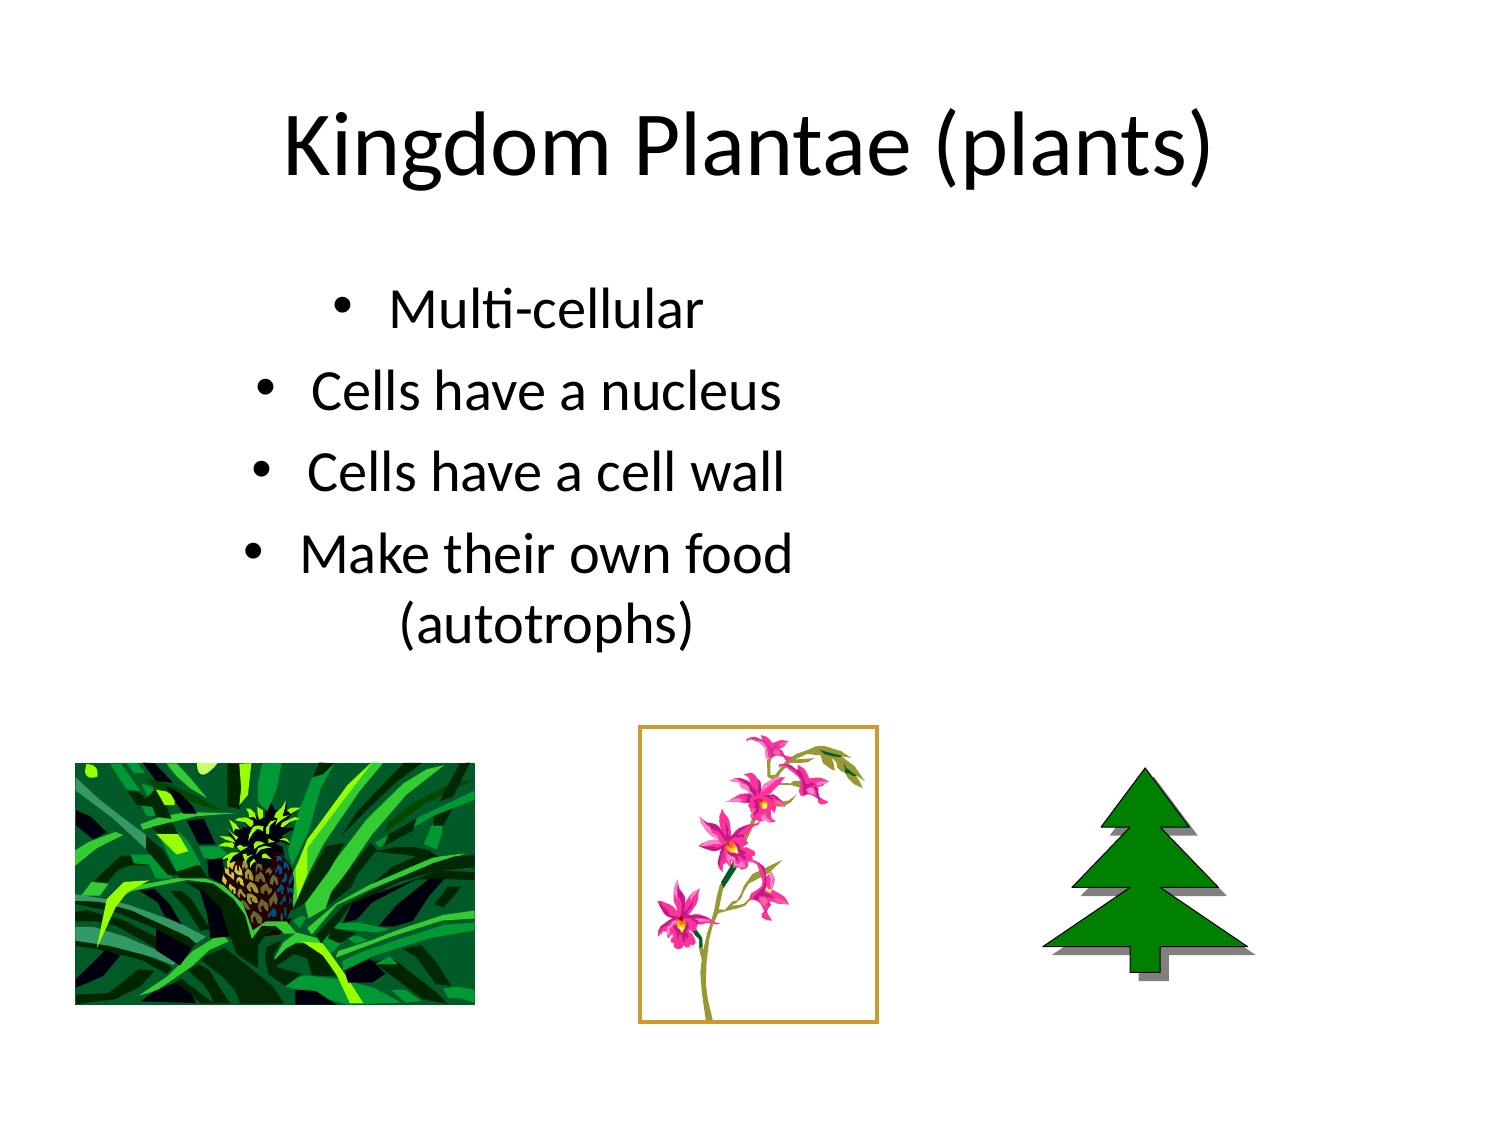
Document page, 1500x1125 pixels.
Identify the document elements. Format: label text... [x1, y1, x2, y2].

picture [637, 724, 880, 1025]
picture [1037, 762, 1263, 988]
picture [74, 762, 476, 1005]
list Multi-cellular Cells have a nucleus Cells have a cell wall Make their own food (autotrophs) [187, 262, 850, 1005]
title Kingdom Plantae (plants) [75, 45, 1425, 233]
